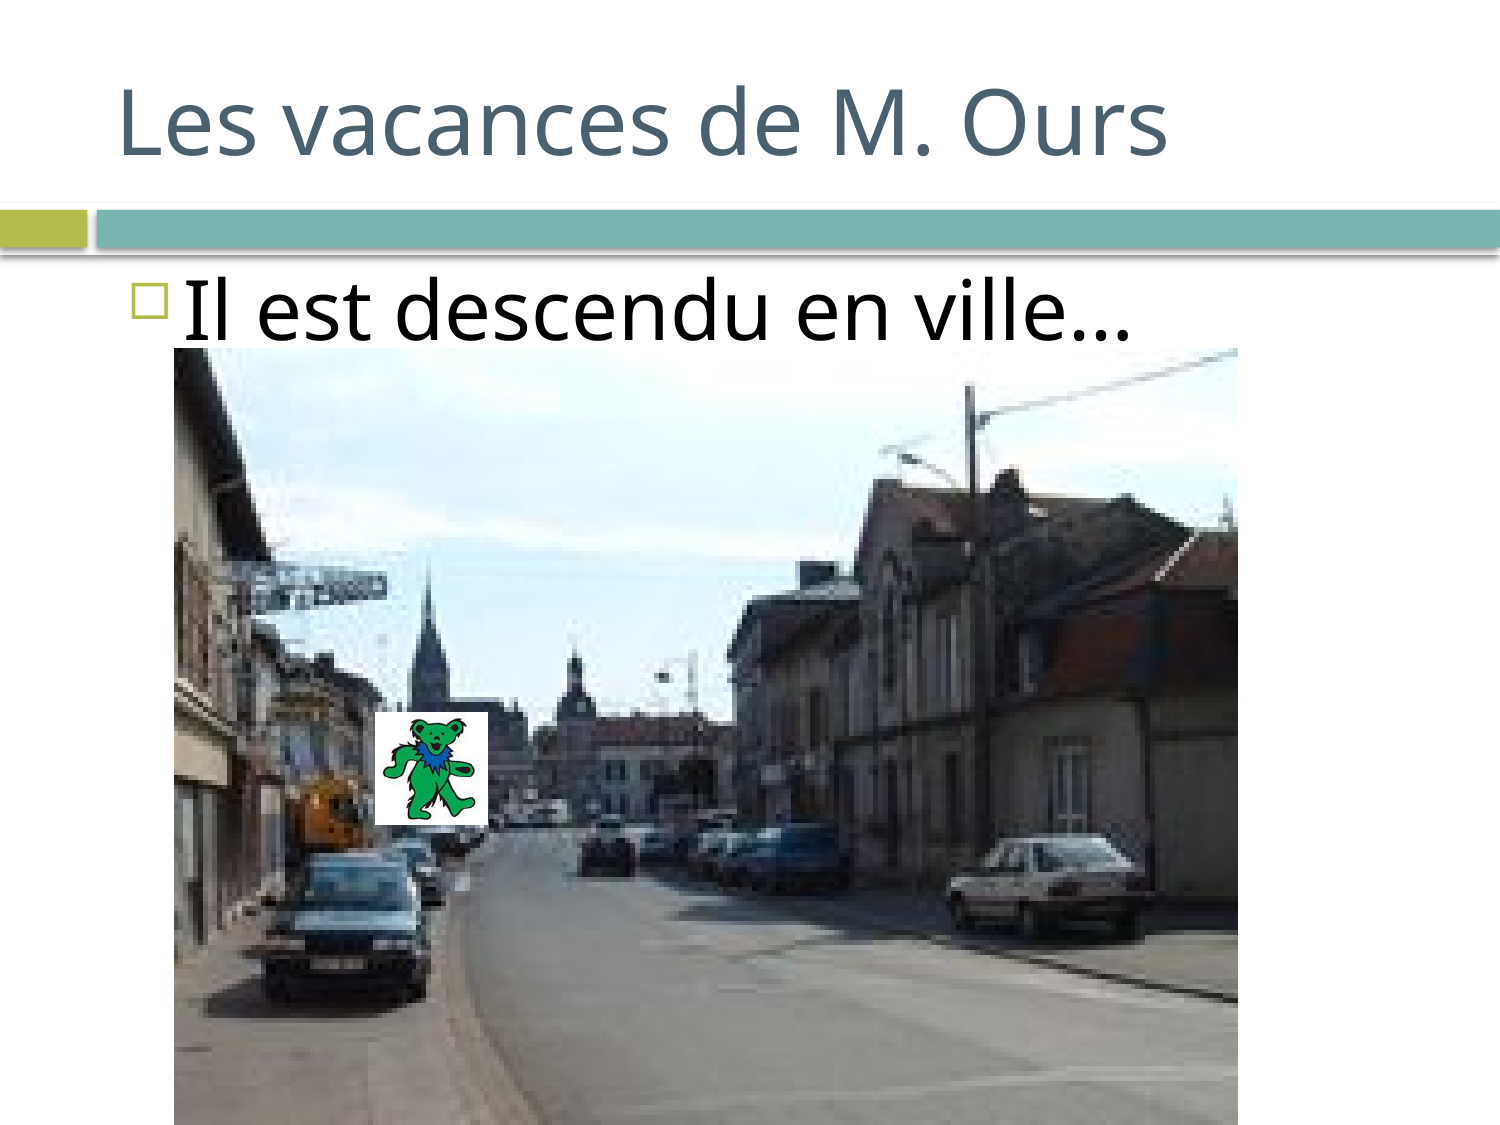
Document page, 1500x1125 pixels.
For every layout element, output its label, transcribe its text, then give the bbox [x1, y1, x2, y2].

list Il est descendu en ville… [112, 249, 1388, 375]
picture [174, 348, 1238, 1125]
title Les vacances de M. Ours [100, 37, 1438, 200]
